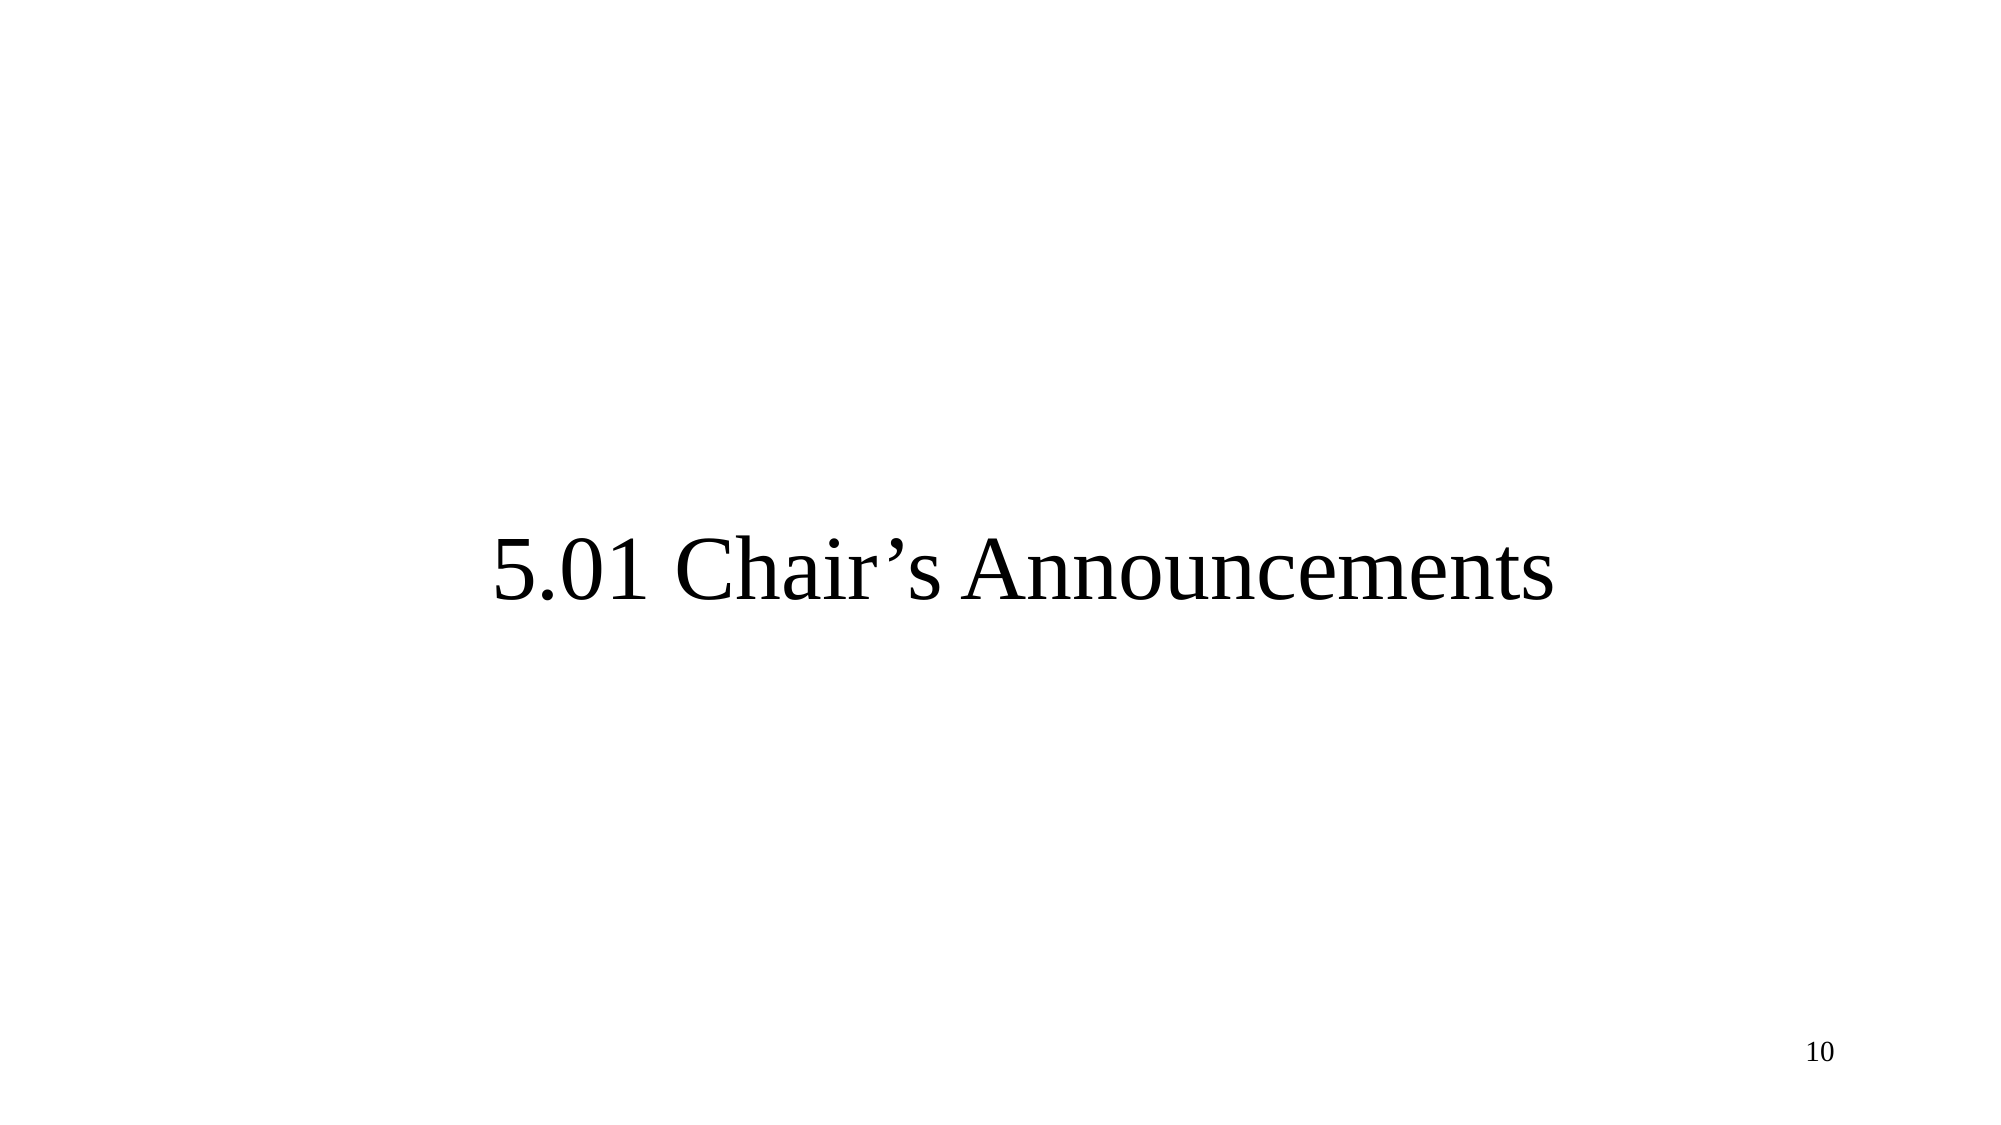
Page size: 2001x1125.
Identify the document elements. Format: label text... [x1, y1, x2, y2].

slide_number 10 [1433, 1024, 1851, 1101]
title 5.01 Chair’s Announcements [174, 468, 1876, 657]
